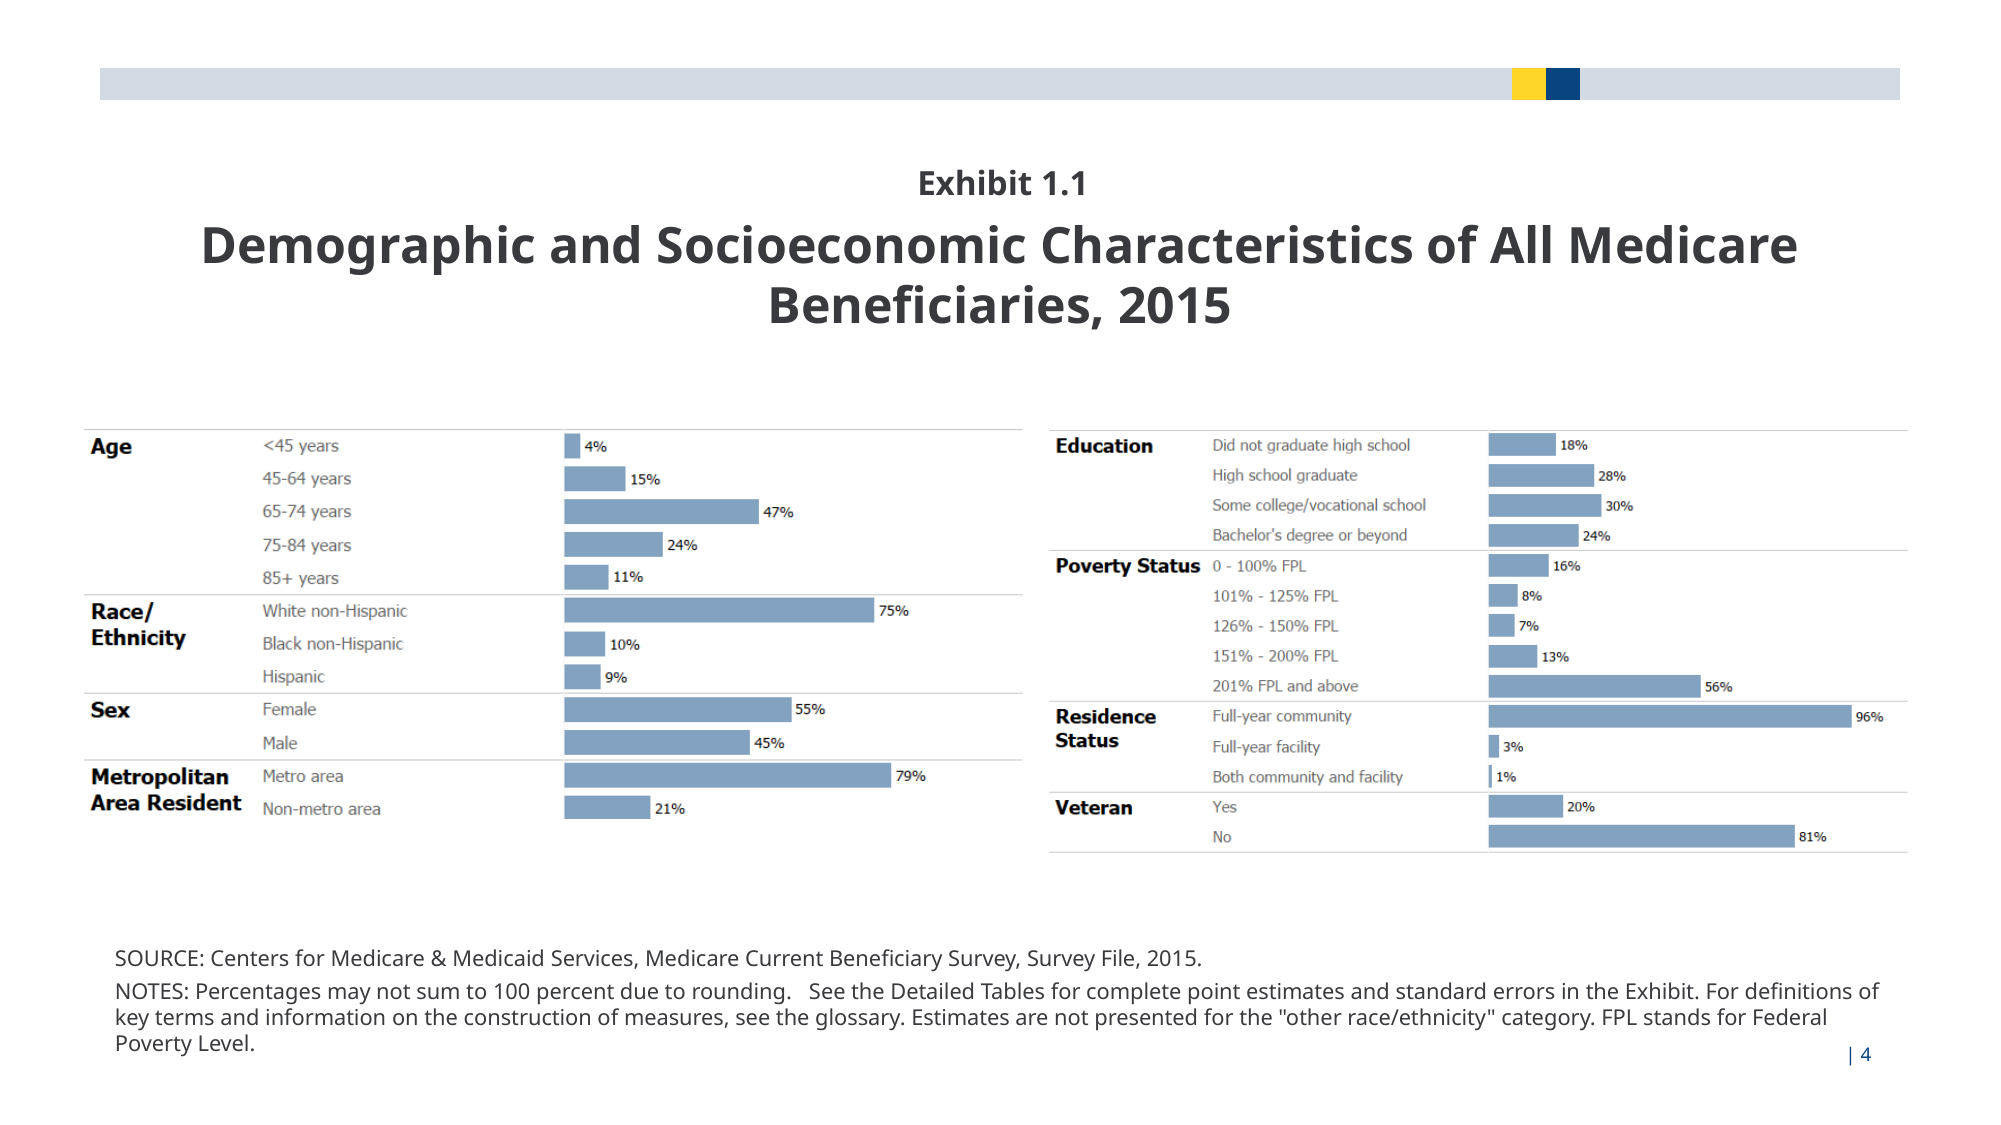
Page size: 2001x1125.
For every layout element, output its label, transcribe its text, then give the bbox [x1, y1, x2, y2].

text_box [75, 424, 1920, 857]
list SOURCE: Centers for Medicare & Medicaid Services, Medicare Current Beneficiary Survey, Survey File, 2015. NOTES: Percentages may not sum to 100 percent due to rounding. See the Detailed Tables for complete point estimates and standard errors in the Exhibit. For definitions of key terms and information on the construction of measures, see the glossary. Estimates are not presented for the "other race/ethnicity" category. FPL stands for Federal Poverty Level. [99, 937, 1900, 997]
list Demographic and Socioeconomic Characteristics of All Medicare Beneficiaries, 2015 [99, 213, 1900, 300]
title Exhibit 1.1 [99, 154, 1900, 213]
